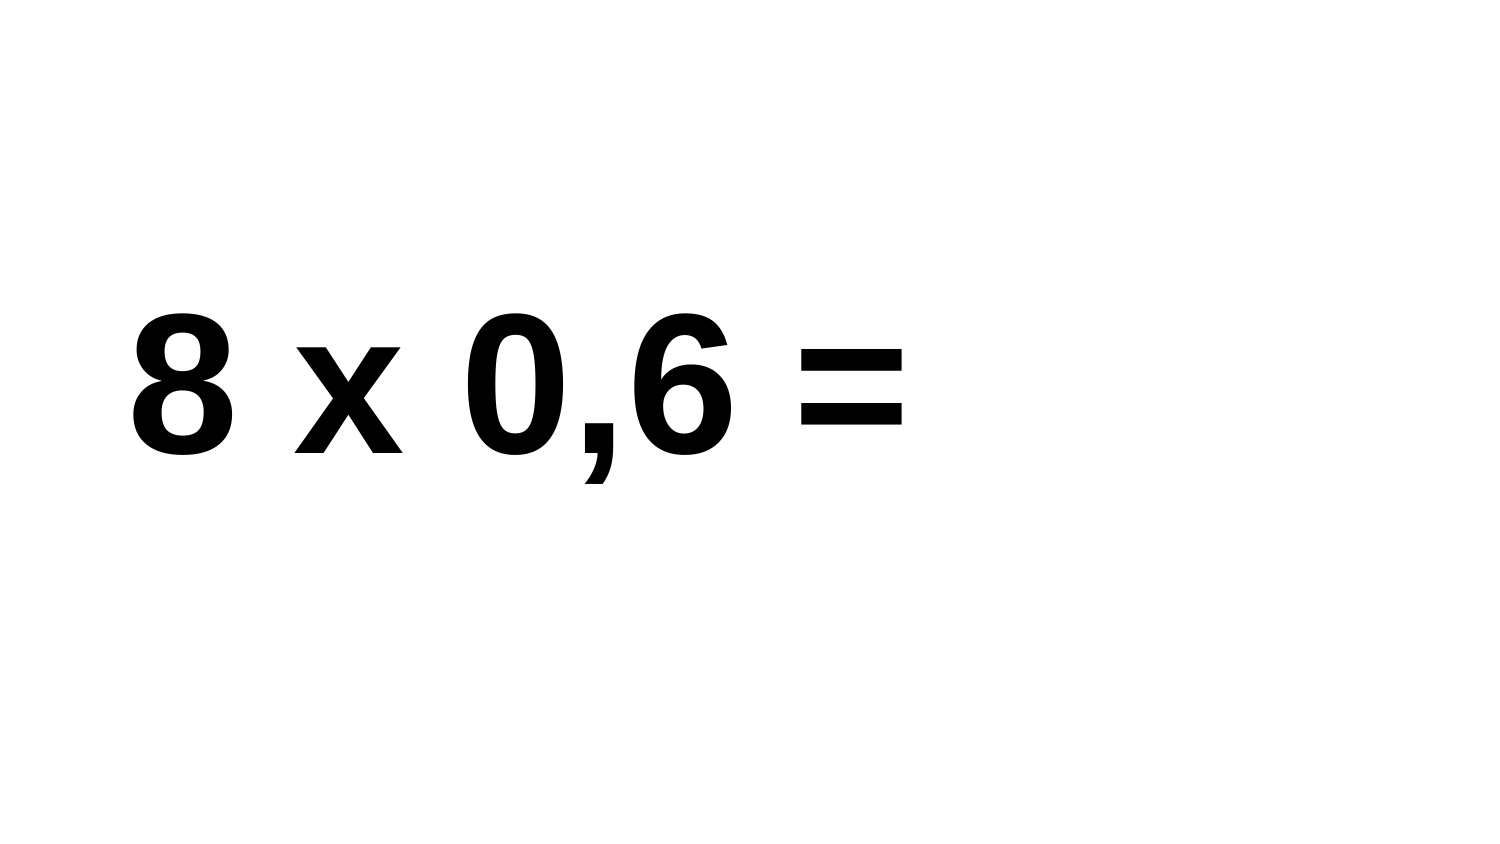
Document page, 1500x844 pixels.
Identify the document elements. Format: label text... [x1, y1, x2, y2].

text_box 8 x 0,6 = [112, 318, 1388, 509]
